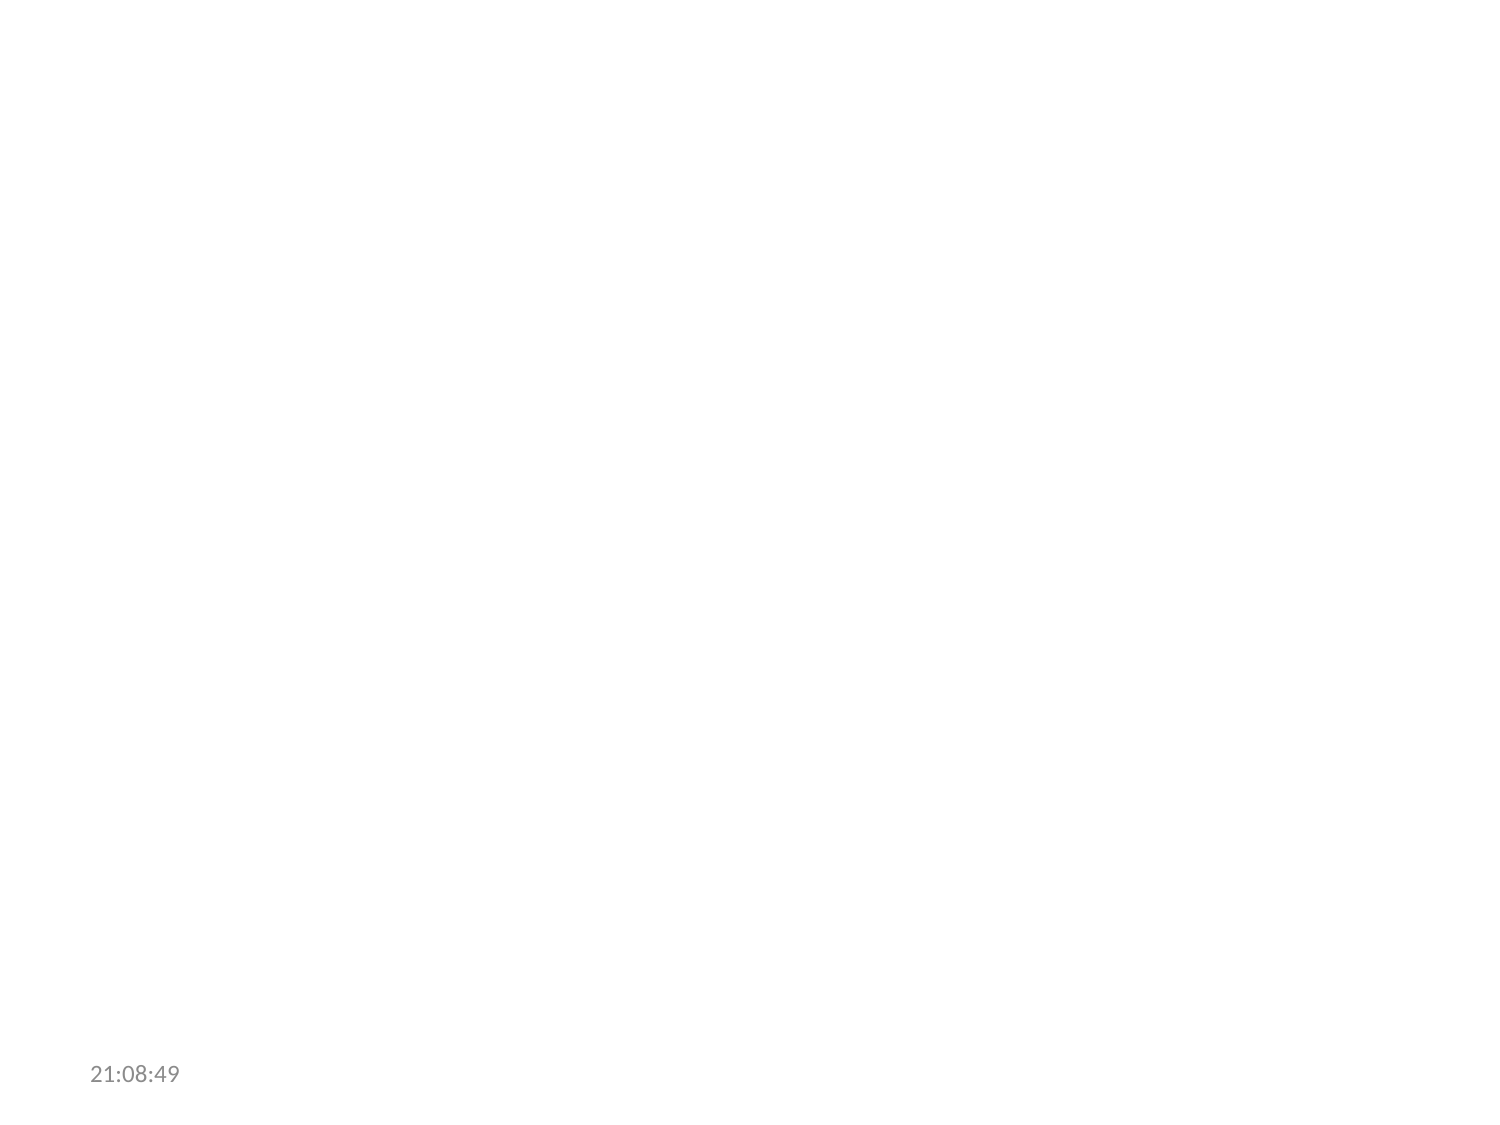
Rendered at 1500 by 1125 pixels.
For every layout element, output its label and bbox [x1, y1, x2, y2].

slide_number [75, 1042, 425, 1103]
